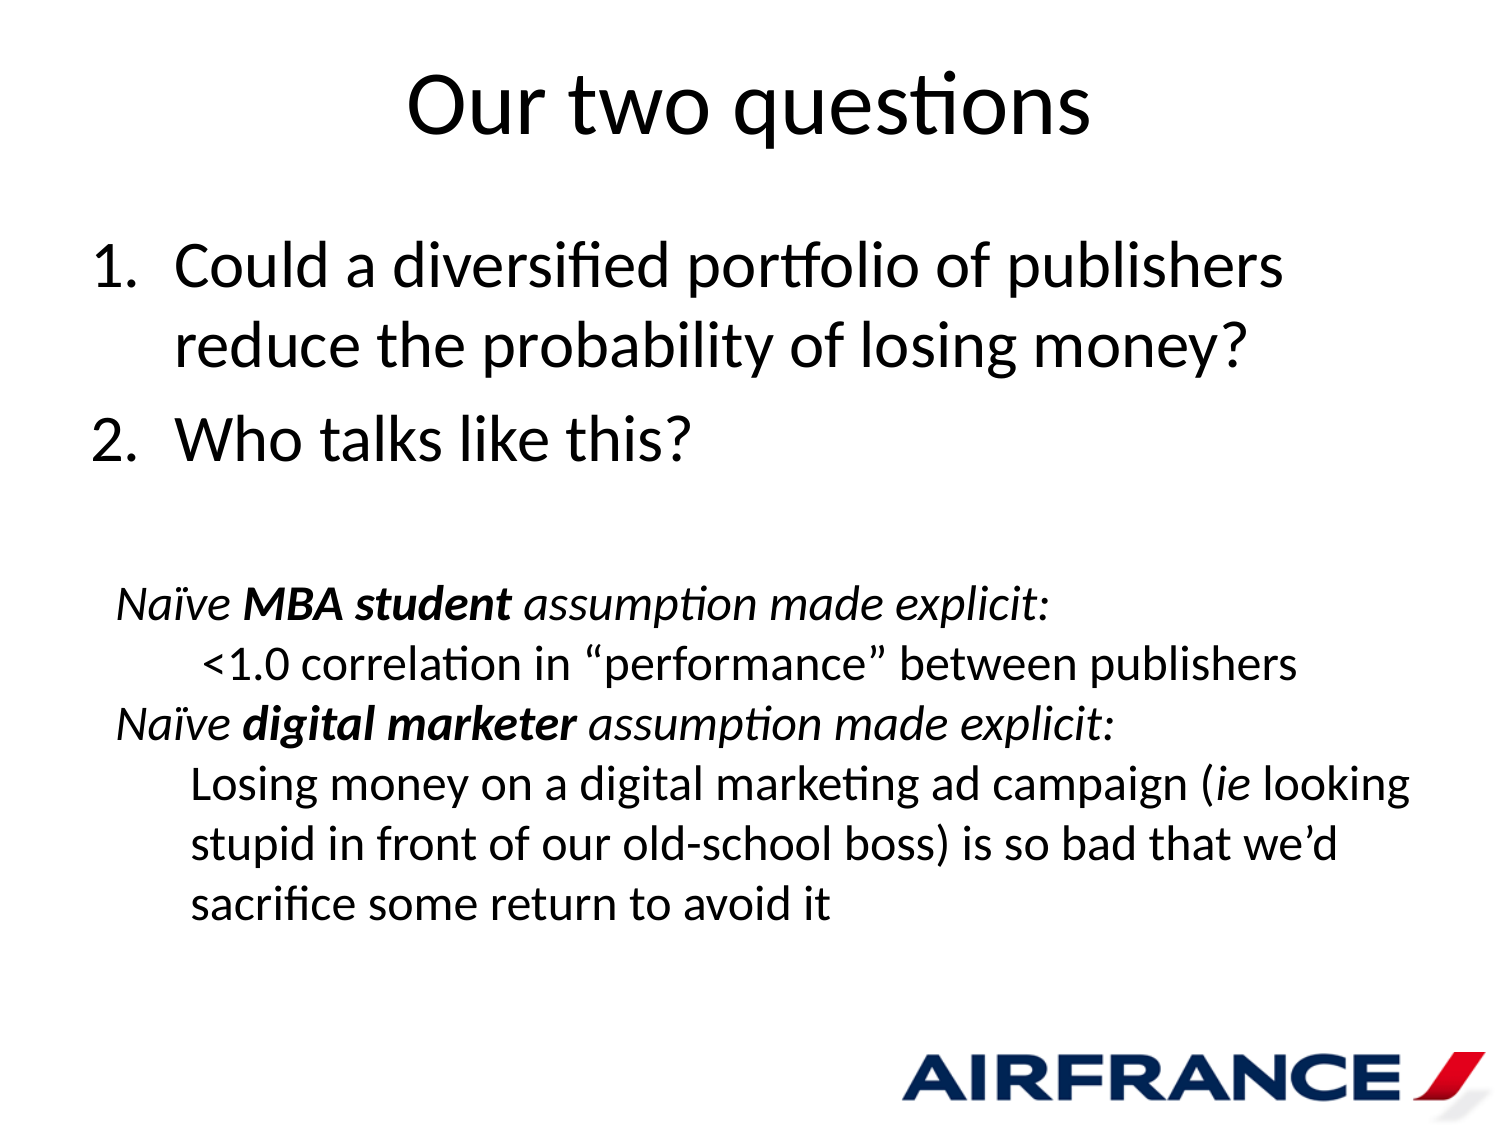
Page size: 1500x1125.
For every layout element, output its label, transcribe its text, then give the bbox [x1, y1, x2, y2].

picture [900, 1052, 1500, 1125]
title Our two questions [75, 3, 1425, 192]
text_box Naïve MBA student assumption made explicit: <1.0 correlation in “performance” between publishers Naïve digital marketer assumption made explicit: Losing money on a digital marketing ad campaign (ie looking stupid in front of our old-school boss) is so bad that we’d sacrifice some return to avoid it [100, 562, 1427, 938]
list Could a diversified portfolio of publishers reduce the probability of losing money? Who talks like this? [75, 213, 1425, 1005]
